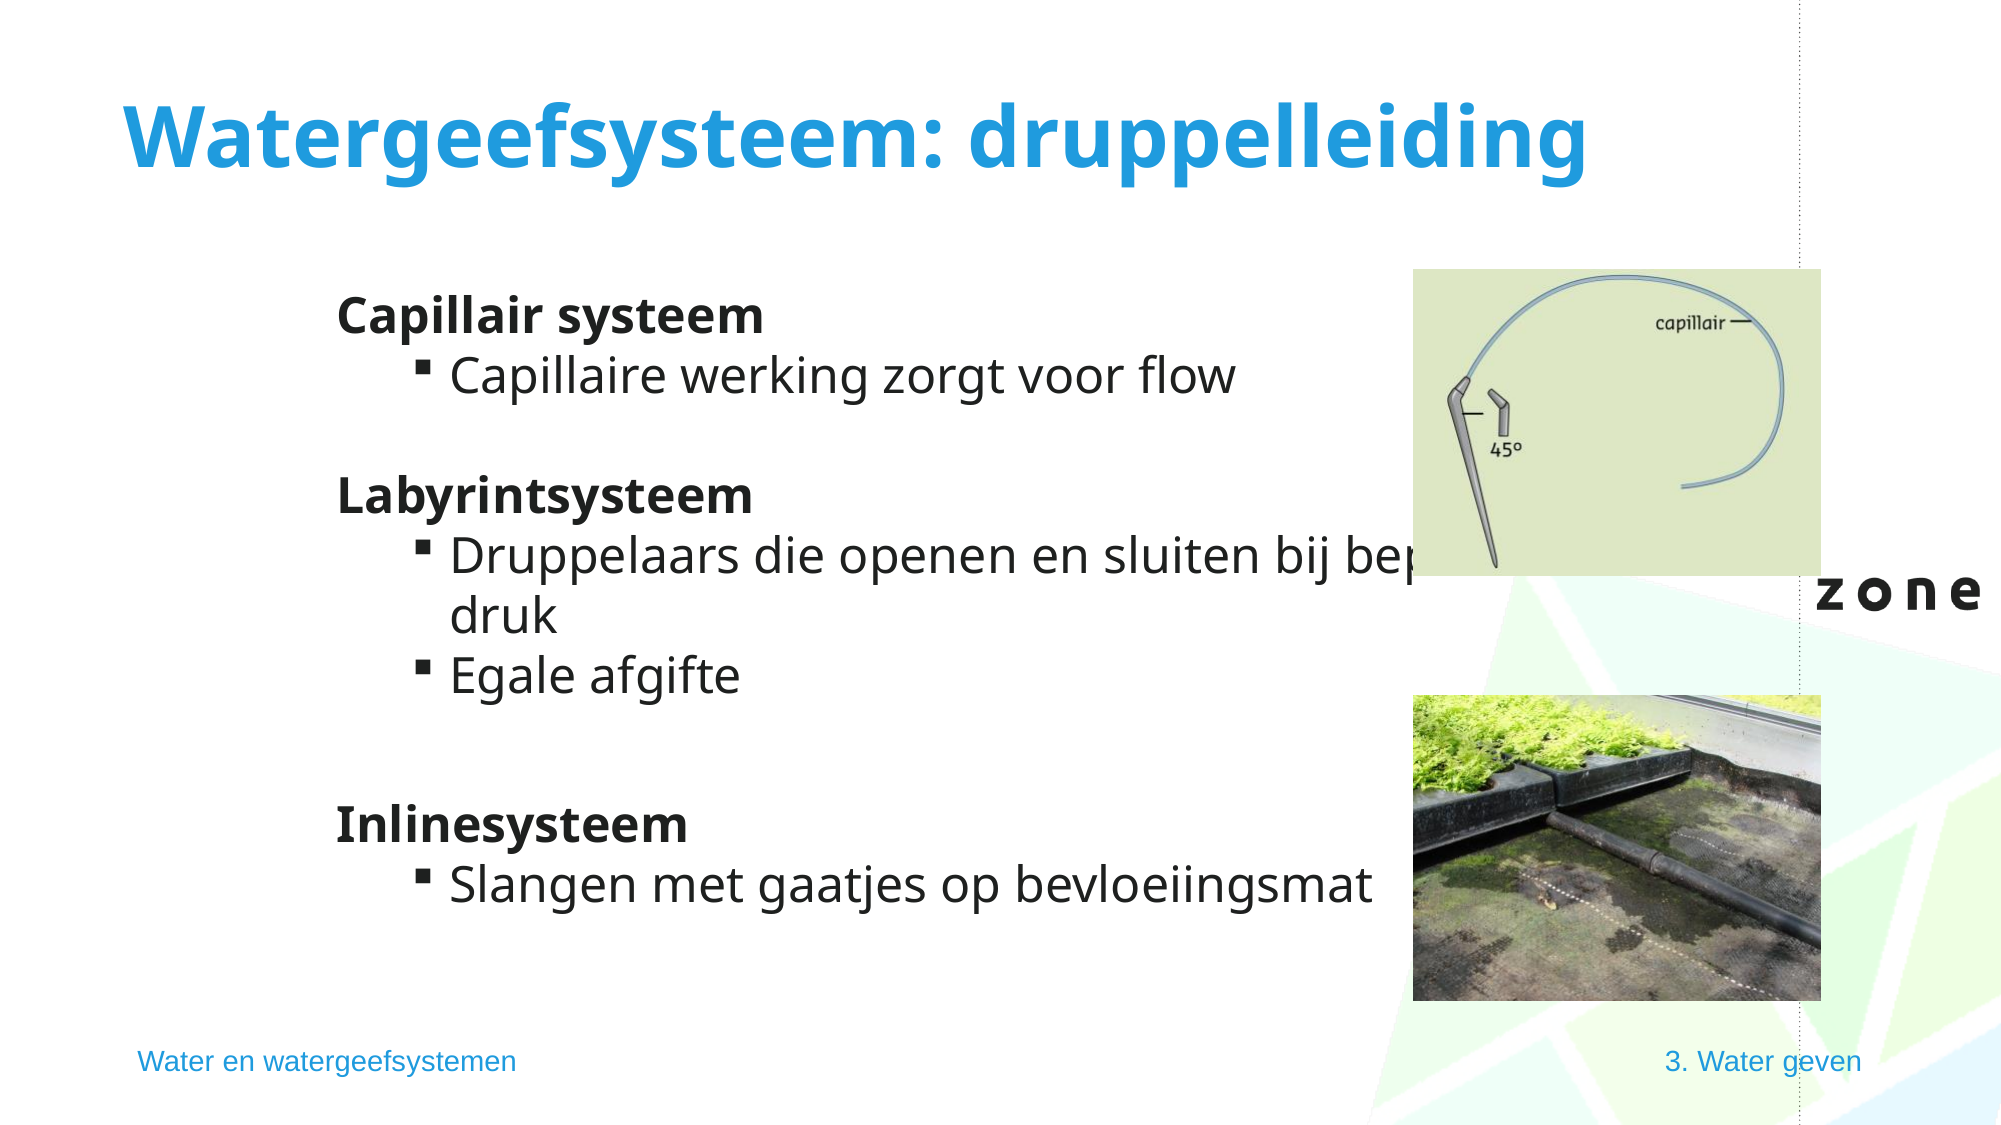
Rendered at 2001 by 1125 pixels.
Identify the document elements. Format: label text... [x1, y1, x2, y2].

title Watergeefsysteem: druppelleiding [124, 94, 1607, 272]
list 3. Water geven [1412, 1042, 1863, 1103]
list Capillair systeem Capillaire werking zorgt voor flow Labyrintsysteem Druppelaars die openen en sluiten bij bepaalde druk Egale afgifte Inlinesysteem Slangen met gaatjes op bevloeiingsmat [336, 283, 1607, 998]
list Water en watergeefsystemen [137, 1042, 639, 1103]
picture [1413, 0, 2001, 1125]
